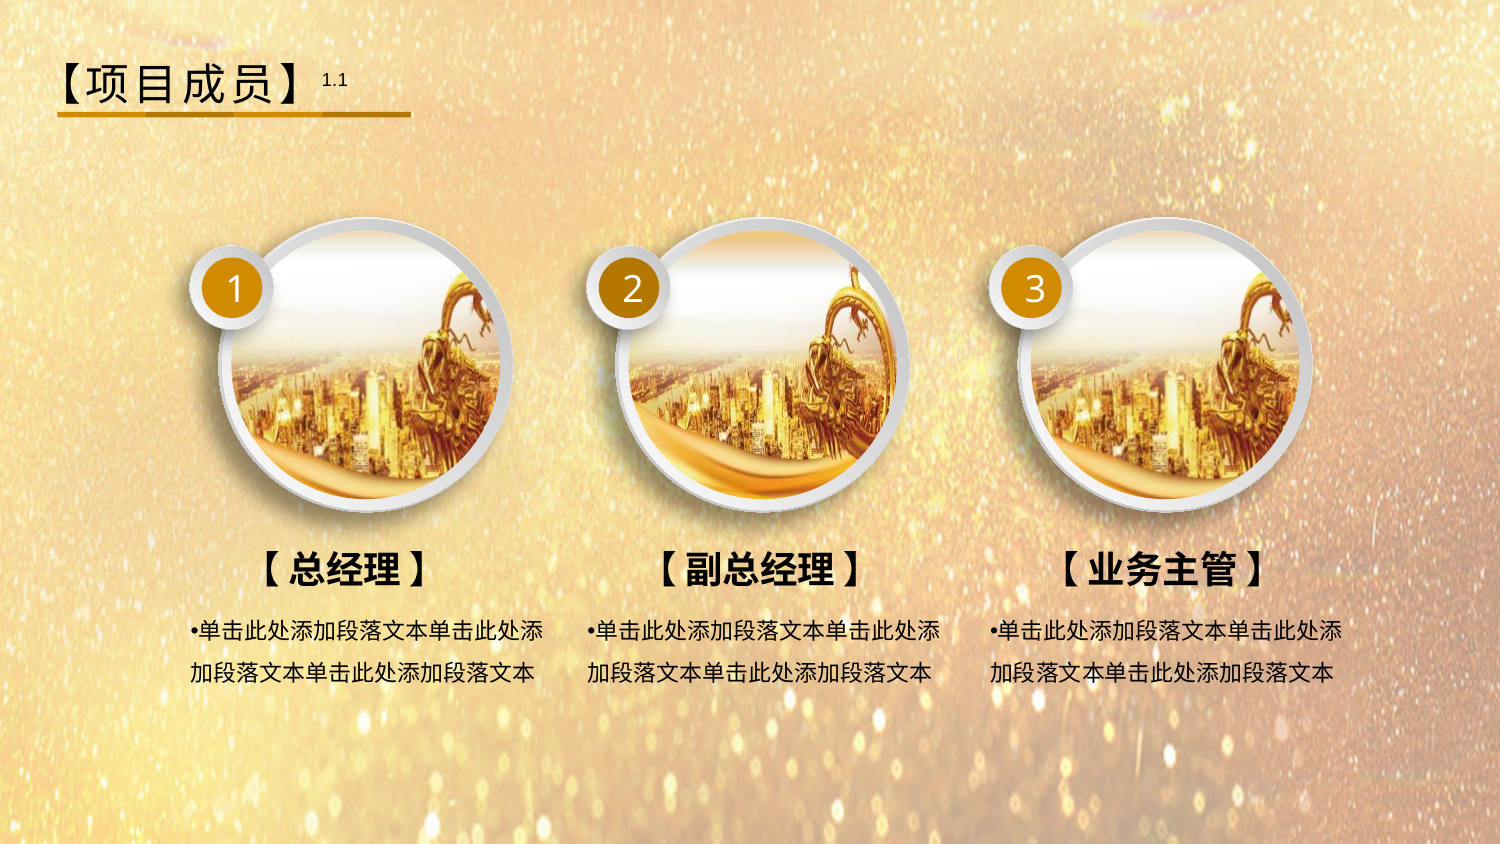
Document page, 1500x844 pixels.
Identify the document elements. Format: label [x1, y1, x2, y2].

text_box [189, 216, 514, 513]
text_box [179, 517, 1363, 752]
text_box [586, 216, 911, 513]
text_box [22, 22, 486, 118]
text_box [988, 216, 1313, 513]
